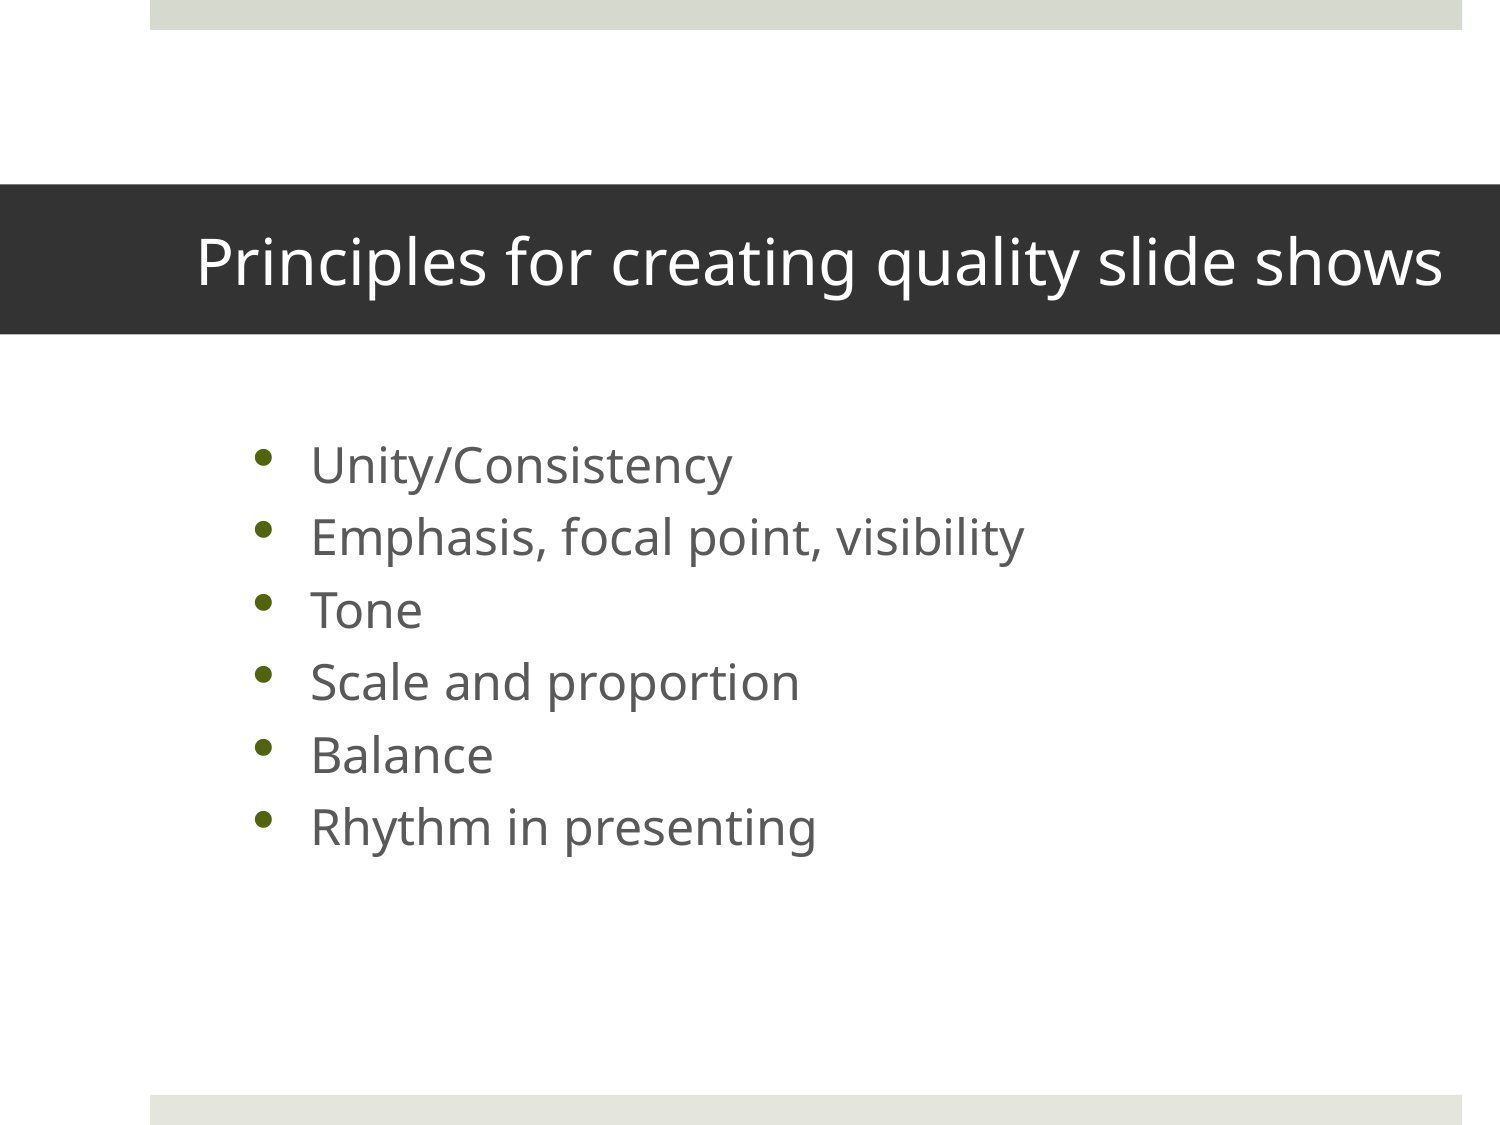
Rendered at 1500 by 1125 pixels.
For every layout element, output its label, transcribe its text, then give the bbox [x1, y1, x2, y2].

title Principles for creating quality slide shows [0, 184, 1500, 335]
list Unity/Consistency Emphasis, focal point, visibility Tone Scale and proportion Balance Rhythm in presenting [182, 425, 1432, 1028]
